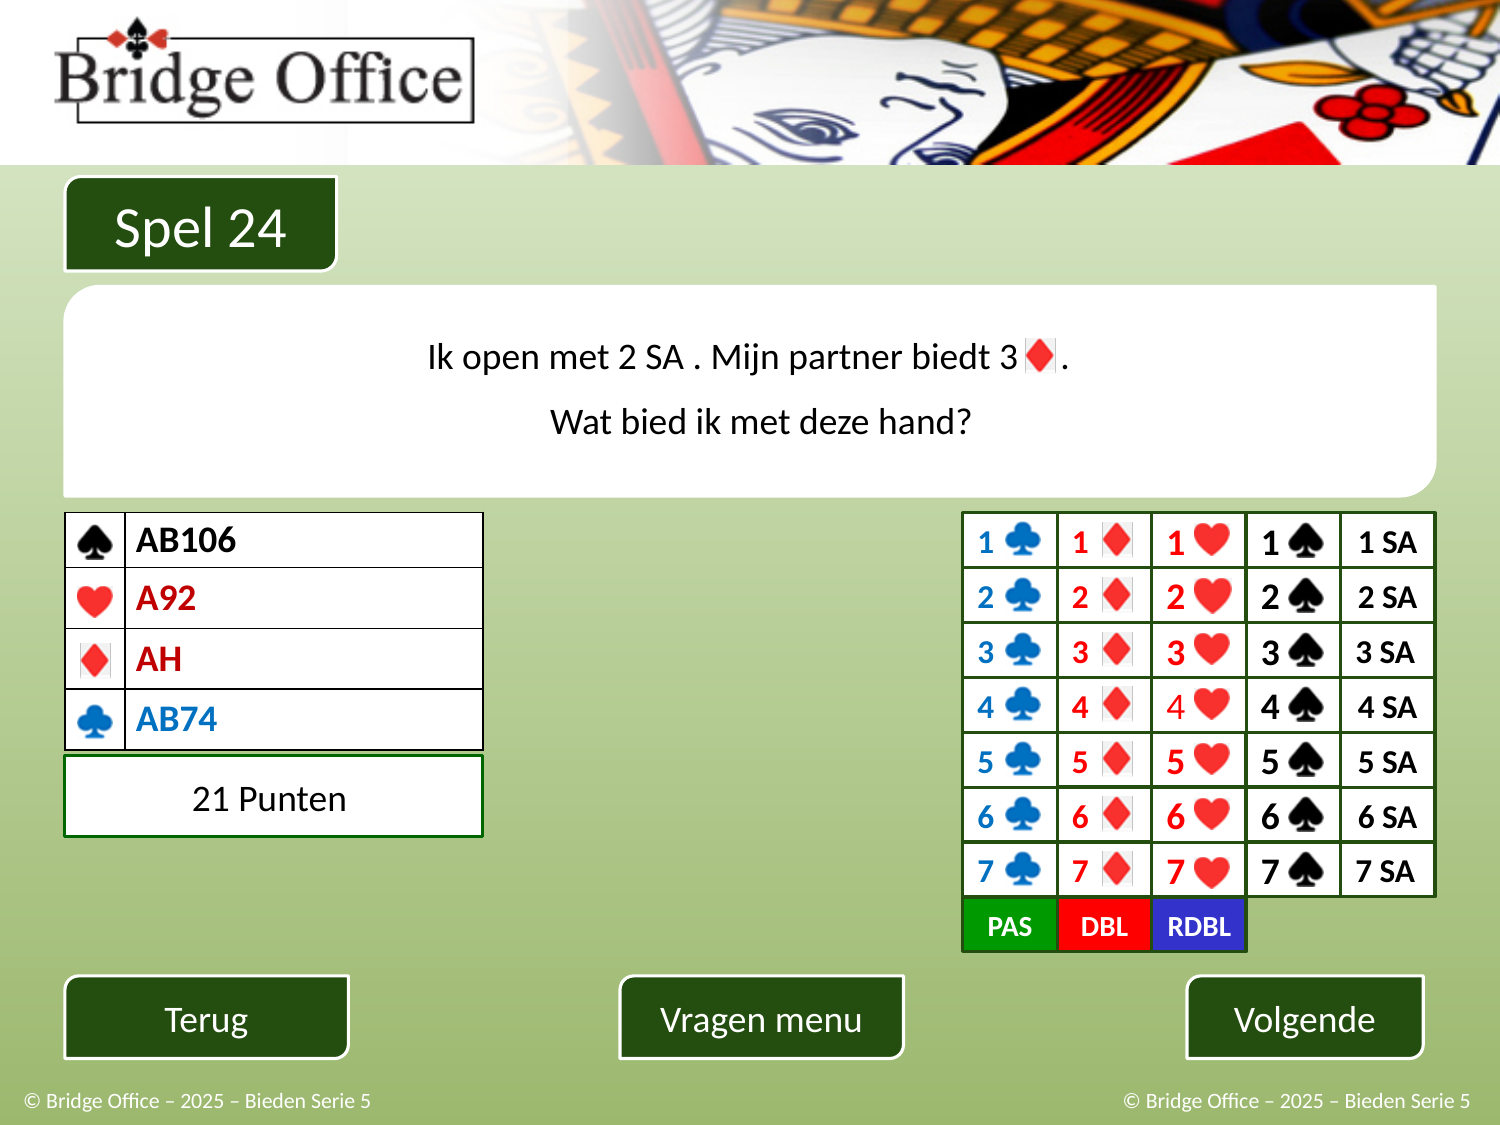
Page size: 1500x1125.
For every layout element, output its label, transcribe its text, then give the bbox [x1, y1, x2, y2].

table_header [126, 513, 482, 567]
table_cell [126, 629, 482, 688]
picture [1288, 741, 1324, 778]
picture [77, 703, 114, 740]
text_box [1107, 1079, 1500, 1121]
picture [1288, 631, 1324, 668]
picture [1004, 796, 1041, 833]
text_box Spel 24 [63, 178, 339, 273]
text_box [961, 621, 1437, 953]
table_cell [66, 568, 124, 628]
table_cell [66, 629, 124, 688]
picture [77, 643, 114, 679]
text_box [961, 511, 1153, 569]
text_box 2 [1153, 569, 1245, 621]
picture [1004, 851, 1041, 887]
text_box 1 [1153, 511, 1245, 569]
picture [1288, 851, 1324, 887]
text_box Volgende [1185, 974, 1425, 1061]
picture [1099, 577, 1135, 613]
picture [1004, 686, 1041, 723]
picture [1004, 741, 1041, 778]
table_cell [126, 568, 482, 628]
picture [1193, 523, 1230, 556]
picture [1099, 686, 1135, 723]
text_box 5 [1248, 734, 1339, 786]
picture [1288, 521, 1325, 558]
text_box 5 [1153, 734, 1248, 786]
picture [1288, 686, 1324, 723]
picture [1288, 576, 1324, 613]
picture [1004, 576, 1041, 613]
picture [1193, 857, 1230, 890]
picture [1099, 741, 1135, 778]
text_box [63, 284, 1437, 498]
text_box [1245, 511, 1437, 569]
picture [0, 0, 1500, 166]
text_box 2 [1245, 569, 1339, 621]
text_box Terug [63, 974, 350, 1061]
picture [1004, 631, 1041, 668]
picture [77, 524, 114, 561]
picture [1099, 631, 1135, 668]
picture [1022, 338, 1059, 374]
text_box RDBL [1153, 898, 1248, 953]
text_box 5 [1059, 734, 1153, 786]
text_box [63, 754, 484, 838]
picture [1099, 522, 1135, 558]
picture [1193, 798, 1230, 830]
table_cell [66, 690, 124, 749]
text_box 2 SA [1339, 569, 1437, 621]
text_box 3 [1150, 621, 1245, 676]
text_box 3 [1056, 621, 1150, 676]
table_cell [126, 690, 482, 749]
text_box DBL [1059, 898, 1153, 953]
text_box 2 [1056, 569, 1153, 621]
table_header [66, 513, 124, 567]
picture [1193, 743, 1230, 776]
text_box Vragen menu [618, 974, 906, 1061]
picture [1004, 521, 1041, 558]
picture [1193, 578, 1232, 614]
picture [77, 585, 114, 618]
picture [1194, 633, 1230, 666]
picture [1099, 851, 1135, 887]
text_box 2 [961, 569, 1056, 621]
picture [1099, 796, 1135, 833]
picture [1193, 688, 1230, 721]
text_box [8, 1079, 393, 1121]
text_box 3 [961, 621, 1056, 676]
picture [1288, 796, 1324, 833]
